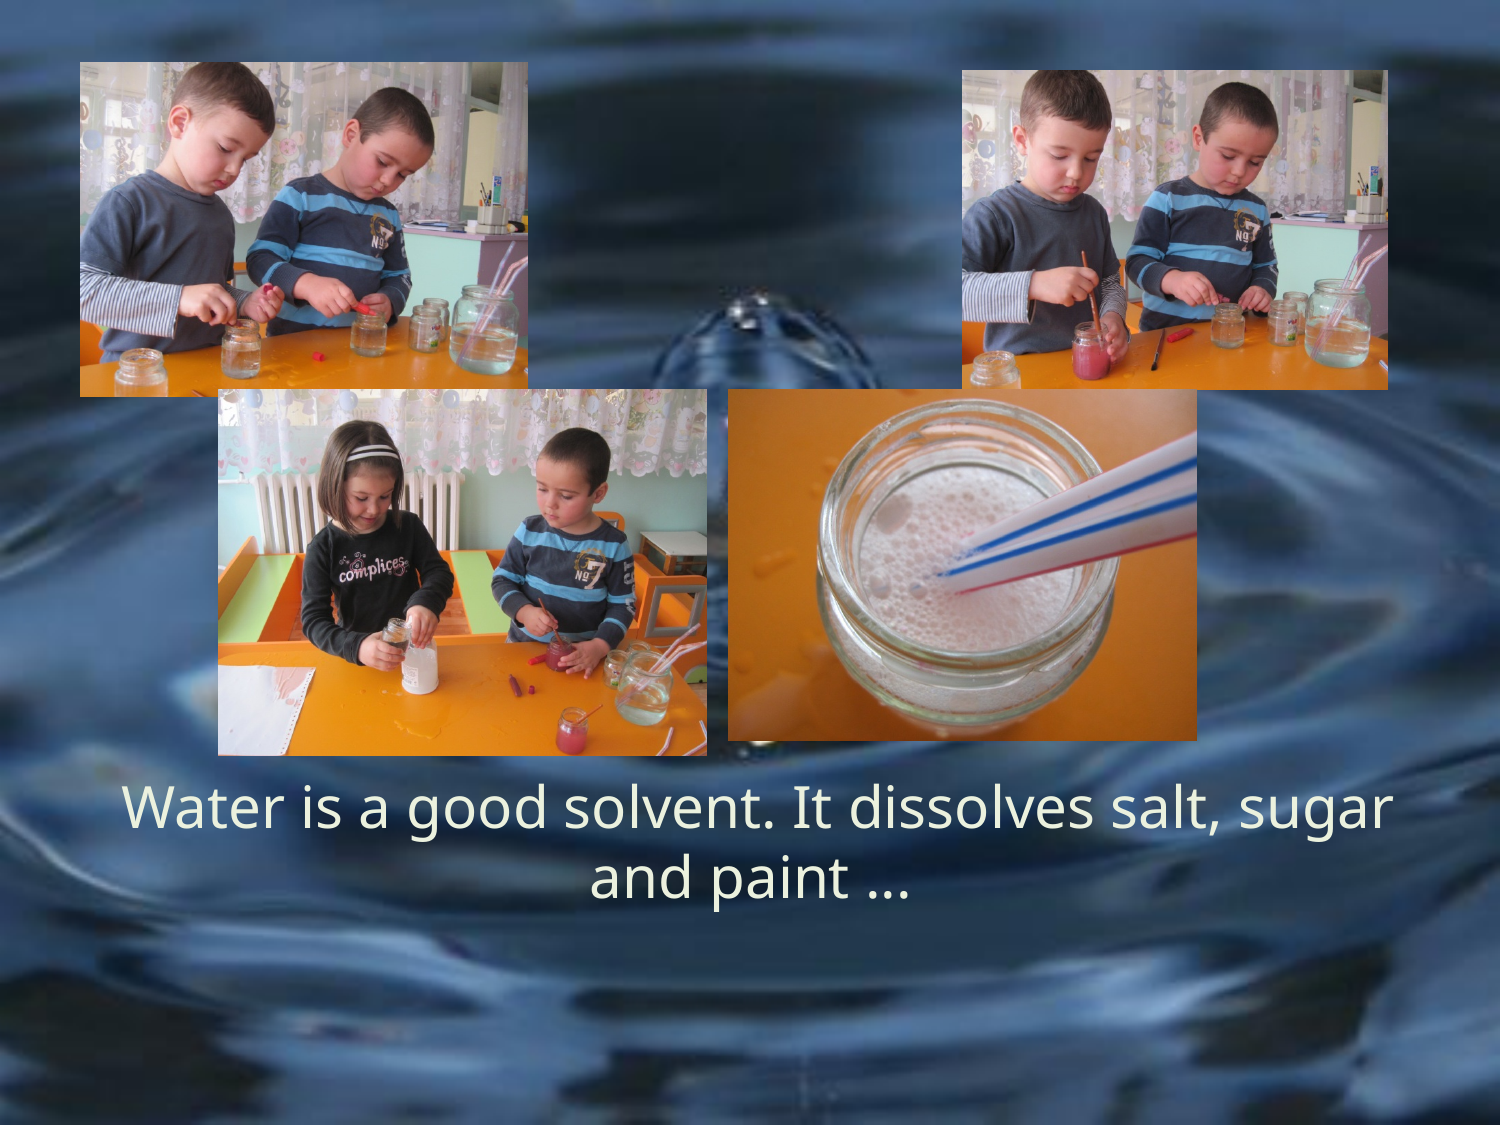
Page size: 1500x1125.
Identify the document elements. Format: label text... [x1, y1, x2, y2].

list Water is a good solvent. It dissolves salt, sugar and paint ... [76, 763, 1425, 1005]
title [75, 45, 1425, 233]
picture [0, 0, 1500, 1125]
